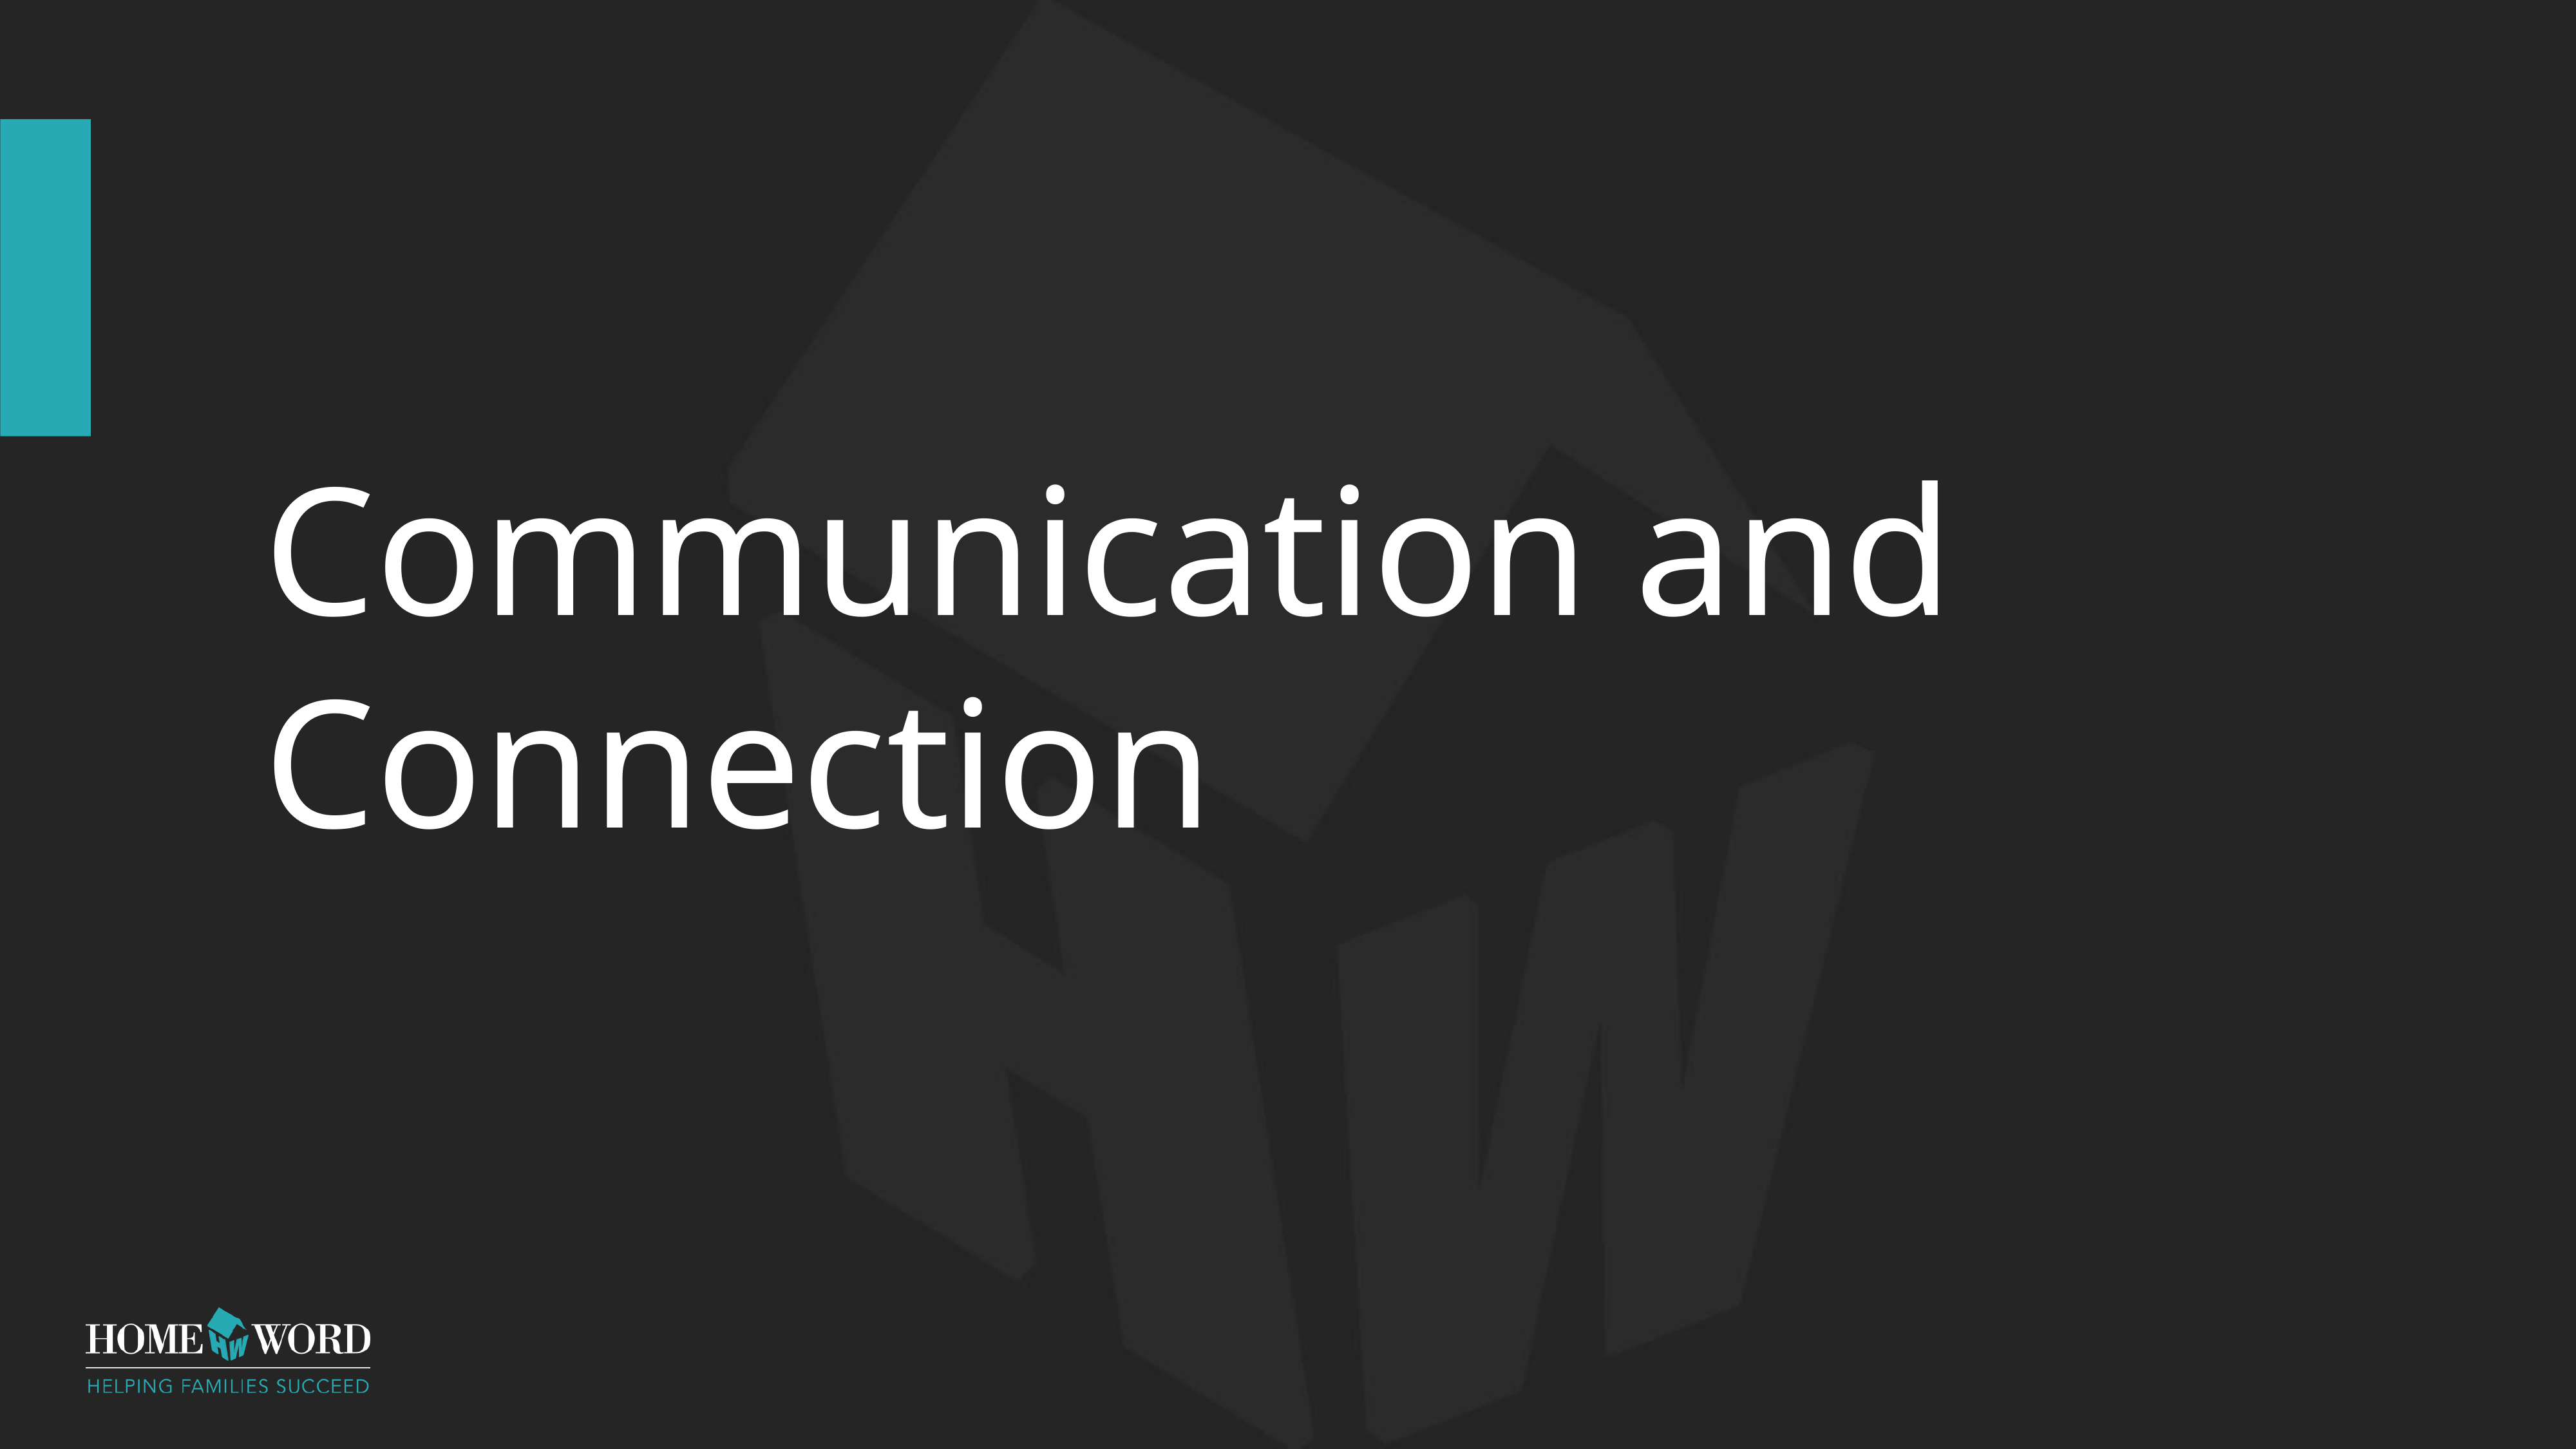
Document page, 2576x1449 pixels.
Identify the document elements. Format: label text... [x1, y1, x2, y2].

picture [0, 0, 2576, 1449]
title Communication and Connection [258, 433, 2210, 1016]
